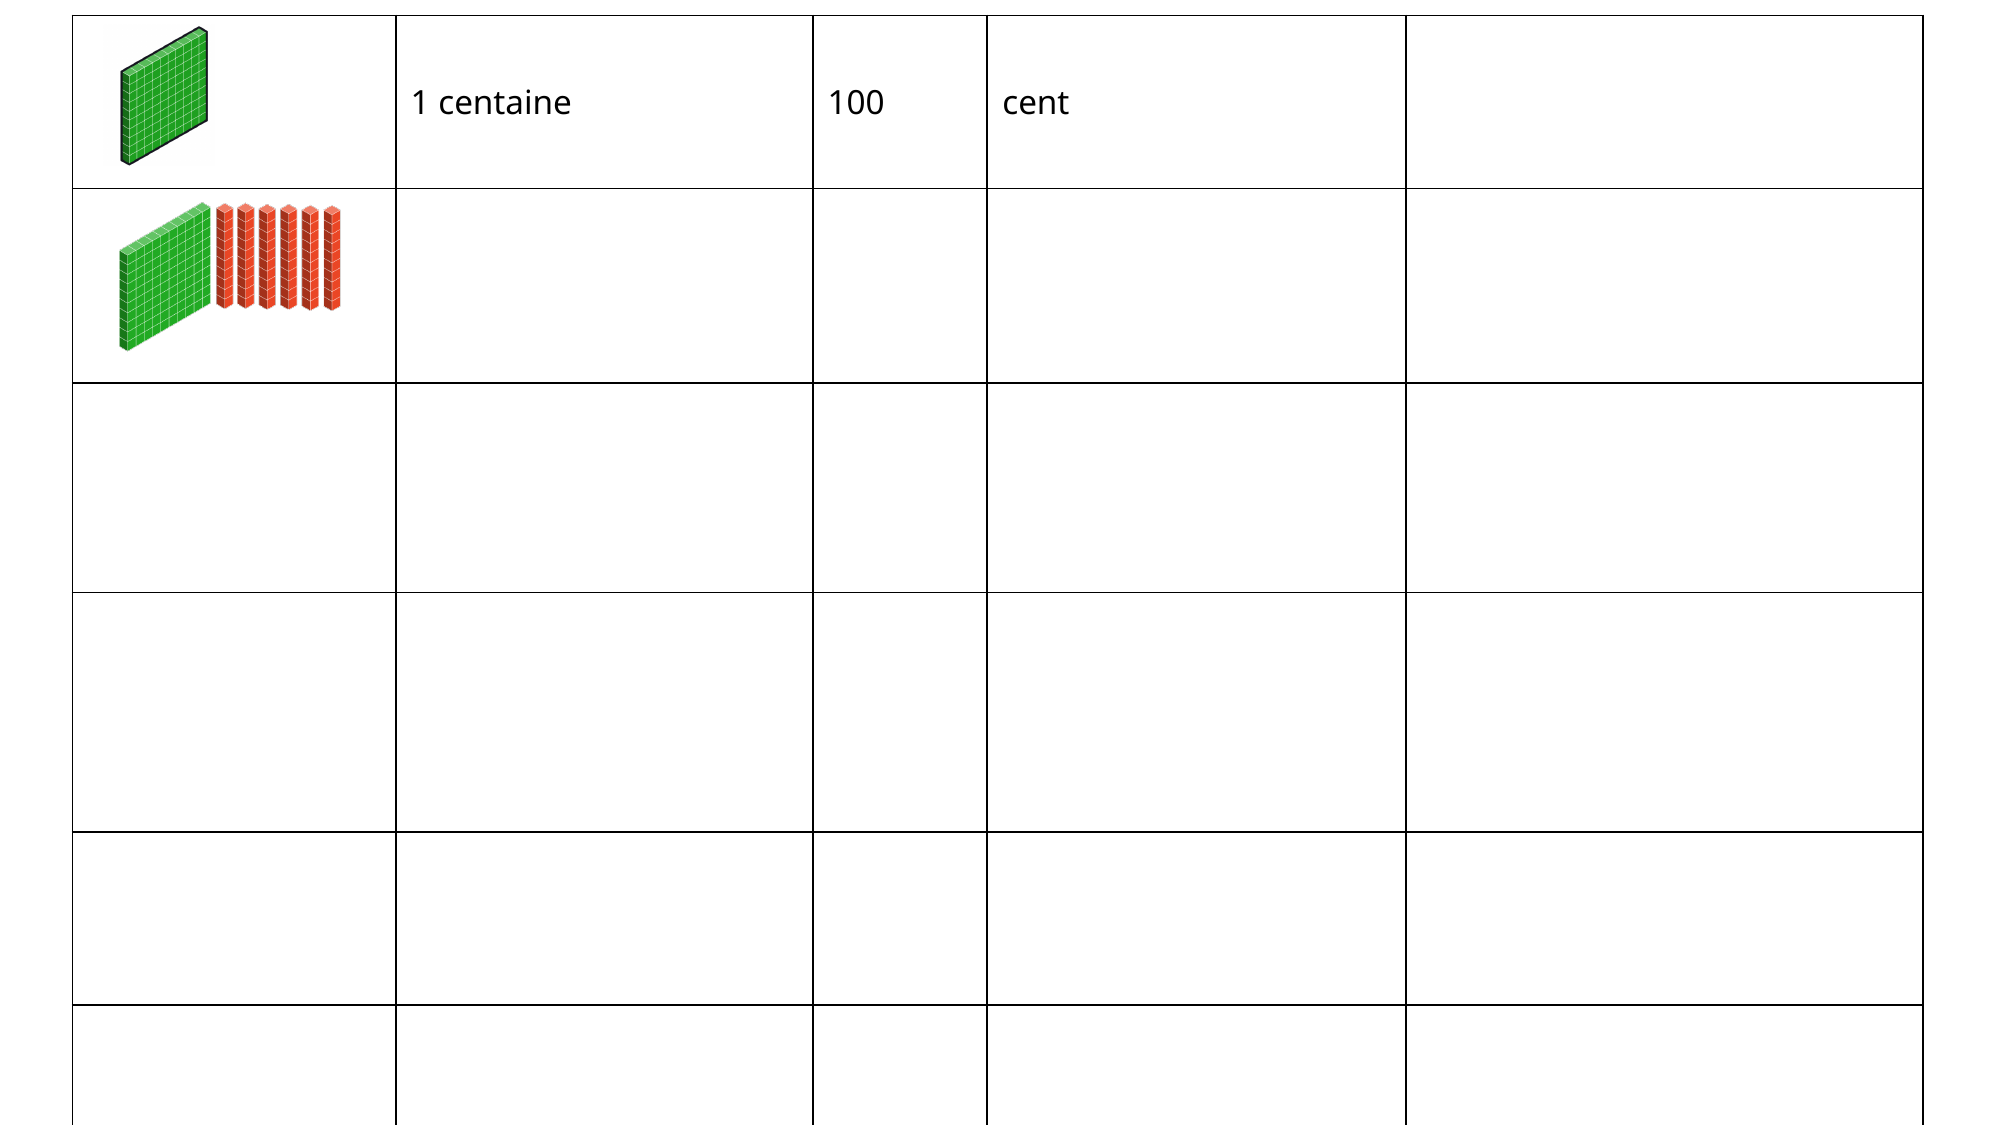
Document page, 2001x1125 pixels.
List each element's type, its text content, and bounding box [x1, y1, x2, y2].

table_cell [73, 189, 395, 382]
table_cell [397, 189, 812, 382]
table_header [1407, 16, 1922, 188]
table_header cent [988, 16, 1405, 188]
table_cell [988, 833, 1405, 1004]
table_cell [988, 384, 1405, 592]
table_cell [814, 384, 986, 592]
table_cell [988, 1006, 1405, 1125]
table_cell [1407, 384, 1922, 592]
table_cell [73, 1006, 395, 1125]
table_cell [814, 1006, 986, 1125]
table_header 100 [814, 16, 986, 188]
table_cell [397, 593, 812, 831]
table_cell [73, 384, 395, 592]
table_cell [397, 833, 812, 1004]
table_cell [397, 1006, 812, 1125]
table_cell [397, 384, 812, 592]
table_cell [814, 593, 986, 831]
table_cell [1407, 593, 1922, 831]
table_cell [988, 593, 1405, 831]
table_cell [73, 593, 395, 831]
table_cell [814, 833, 986, 1004]
table_cell [1407, 189, 1922, 382]
picture [99, 183, 360, 370]
table_cell [988, 189, 1405, 382]
picture [103, 24, 215, 167]
table_header [73, 16, 395, 188]
table_cell [1407, 833, 1922, 1004]
table_cell [73, 833, 395, 1004]
table_cell [1407, 1006, 1922, 1125]
table_cell [814, 189, 986, 382]
table_header 1 centaine [397, 16, 812, 188]
